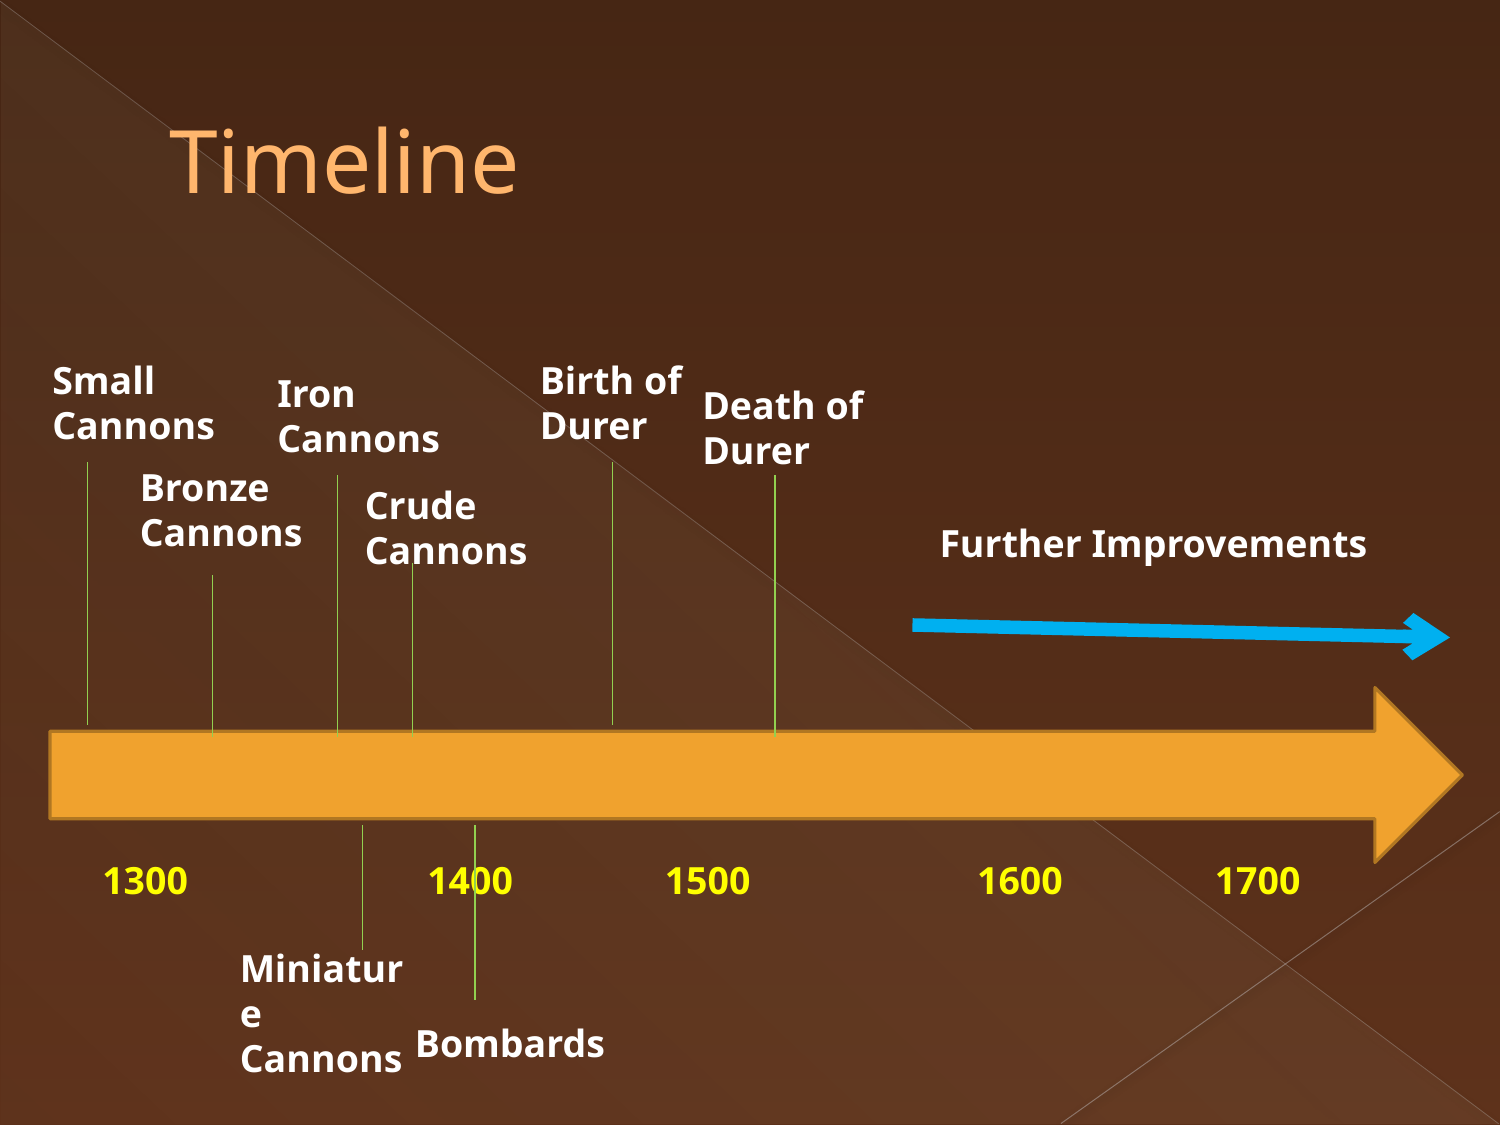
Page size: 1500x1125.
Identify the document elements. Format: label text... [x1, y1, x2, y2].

text_box 1500 [649, 849, 813, 910]
text_box 1300 [87, 849, 250, 910]
text_box 1600 [962, 849, 1125, 910]
text_box Miniature Cannons [224, 937, 438, 1088]
text_box Bronze Cannons [124, 456, 338, 562]
text_box Small Cannons [37, 349, 250, 455]
text_box 1700 [1199, 849, 1363, 910]
text_box 1400 [412, 849, 468, 910]
text_box Death of Durer [687, 374, 900, 480]
title Timeline [75, 43, 1425, 274]
text_box 1400 [480, 849, 575, 910]
text_box [48, 686, 1464, 864]
text_box Bombards [438, 1012, 650, 1073]
text_box Further Improvements [924, 512, 1438, 573]
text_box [912, 624, 1451, 638]
text_box Crude Cannons [349, 474, 563, 580]
text_box Iron Cannons [262, 362, 475, 468]
text_box Birth of Durer [524, 349, 738, 455]
